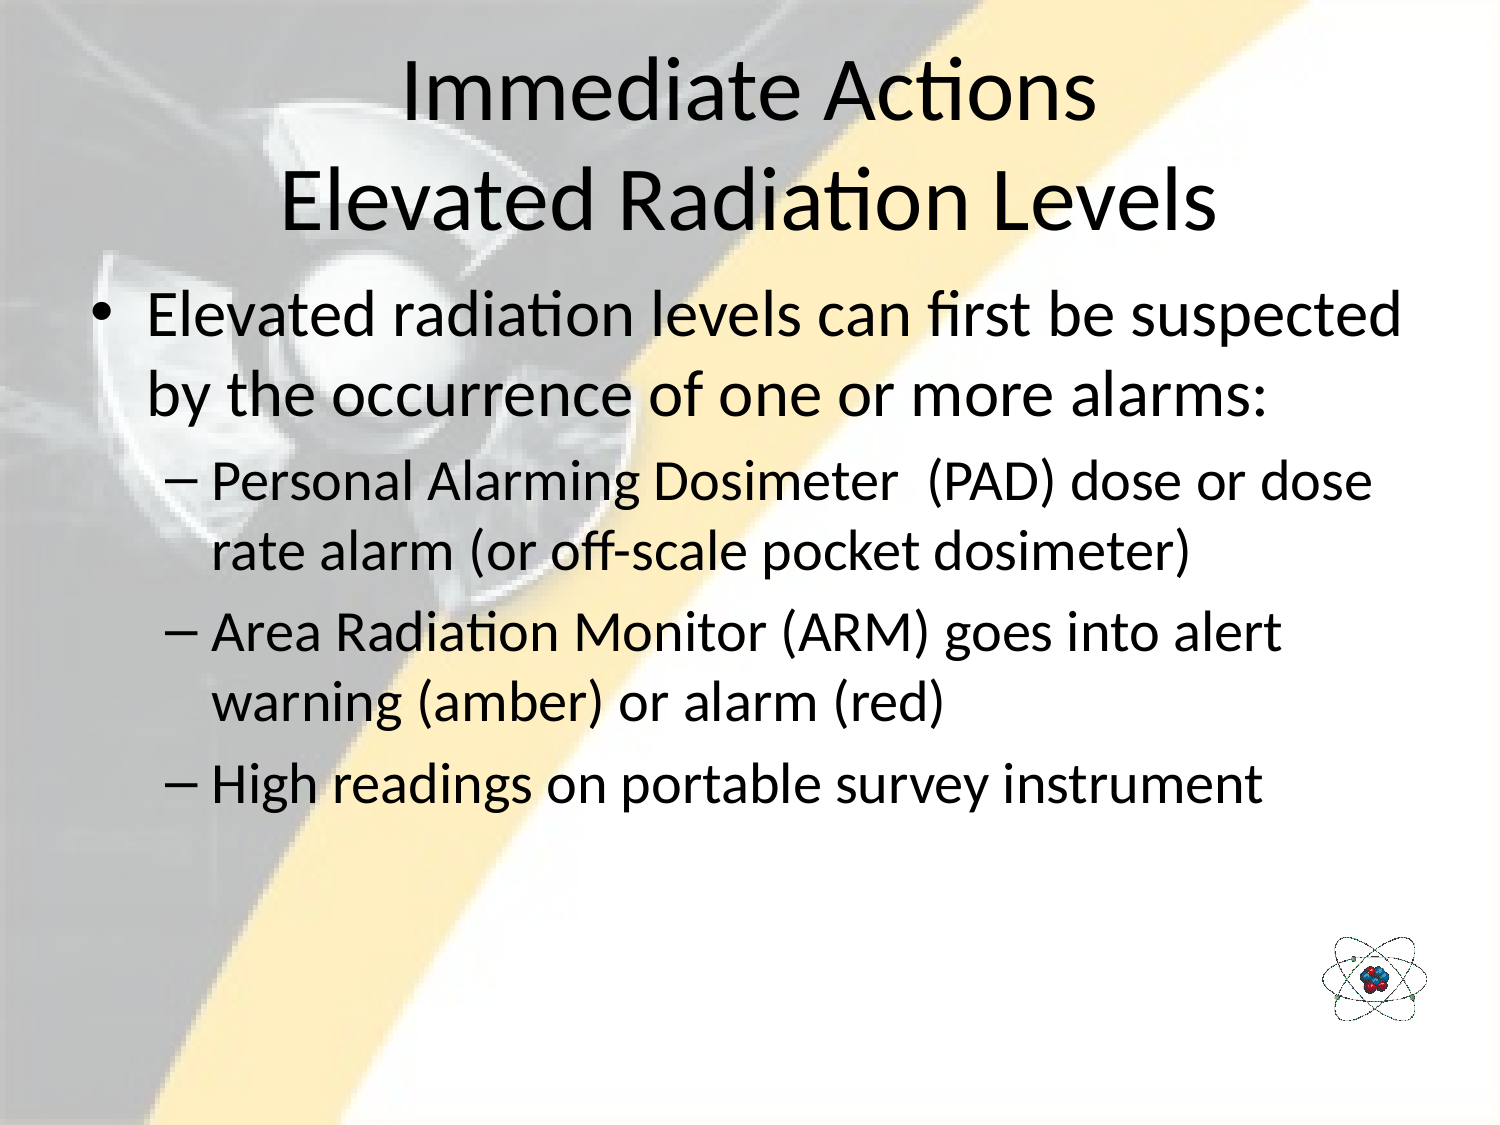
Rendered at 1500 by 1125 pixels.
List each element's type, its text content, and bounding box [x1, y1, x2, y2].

title Immediate Actions Elevated Radiation Levels [75, 45, 1425, 233]
list Elevated radiation levels can first be suspected by the occurrence of one or more alarms: Personal Alarming Dosimeter (PAD) dose or dose rate alarm (or off-scale pocket dosimeter) Area Radiation Monitor (ARM) goes into alert warning (amber) or alarm (red) High readings on portable survey instrument [75, 262, 1425, 1005]
picture [1322, 937, 1427, 1021]
